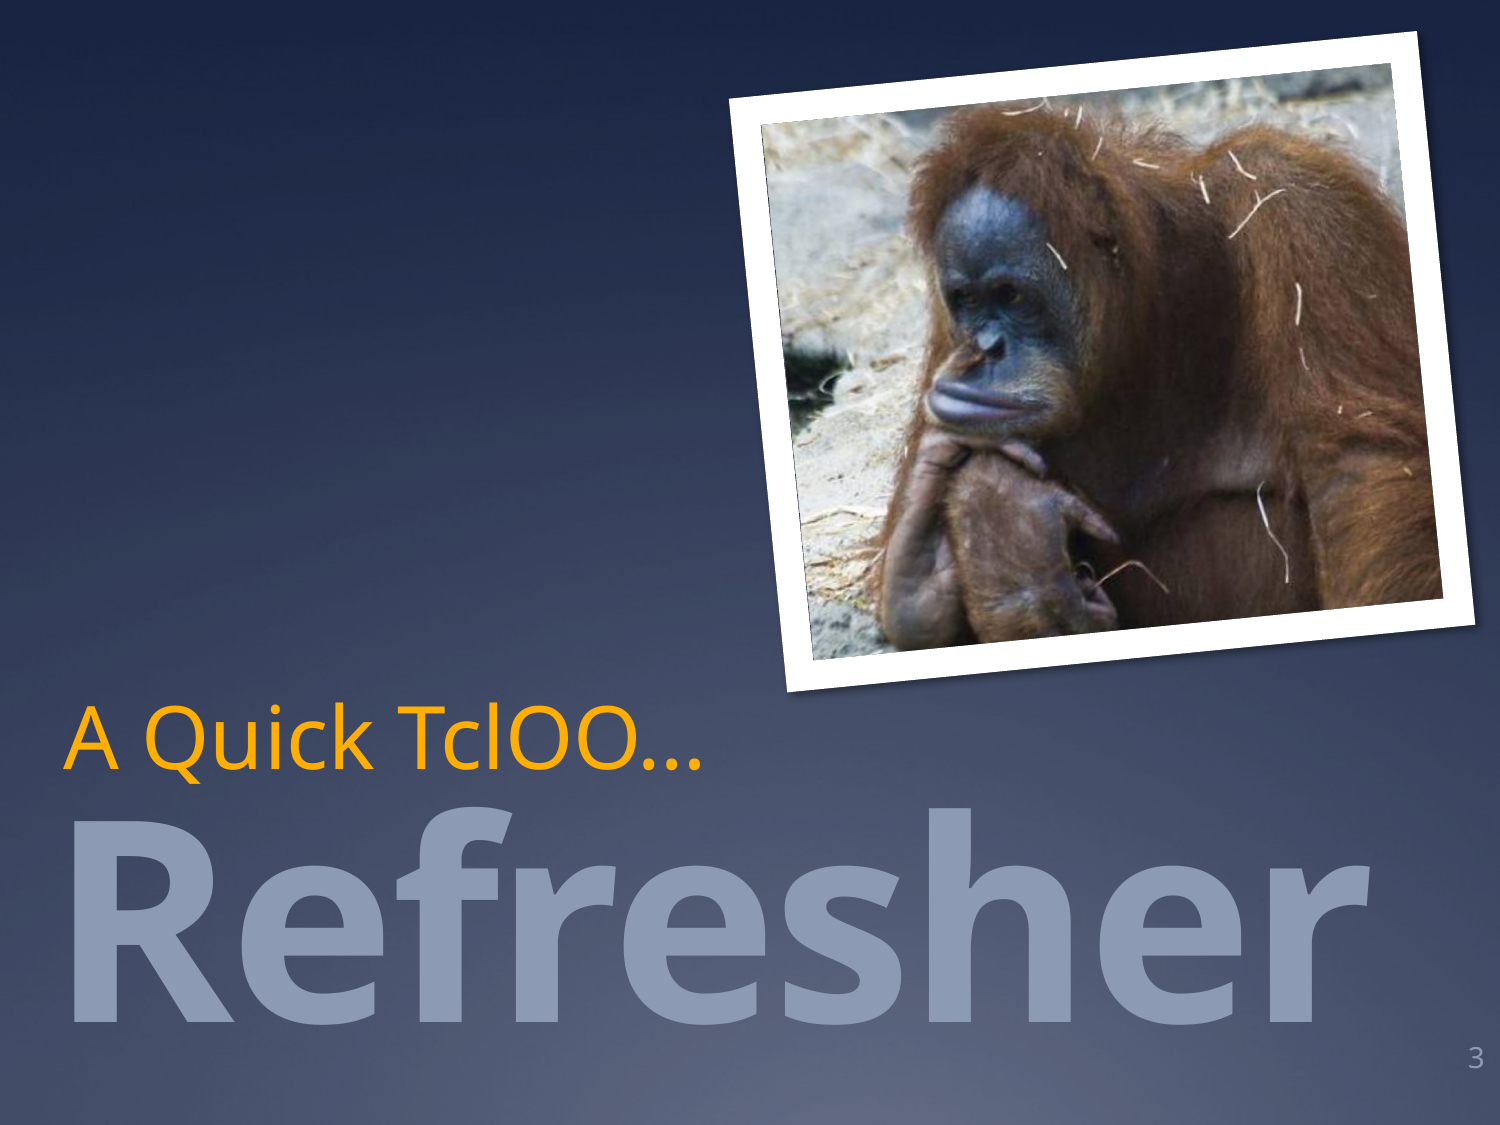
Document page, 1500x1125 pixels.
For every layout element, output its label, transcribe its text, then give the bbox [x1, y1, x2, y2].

title Refresher [49, 791, 1446, 1029]
picture [762, 123, 781, 309]
list A Quick TclOO… [63, 578, 790, 787]
picture [814, 655, 858, 660]
picture [1435, 524, 1443, 599]
slide_number 3 [1400, 1029, 1500, 1090]
picture [784, 64, 1420, 632]
